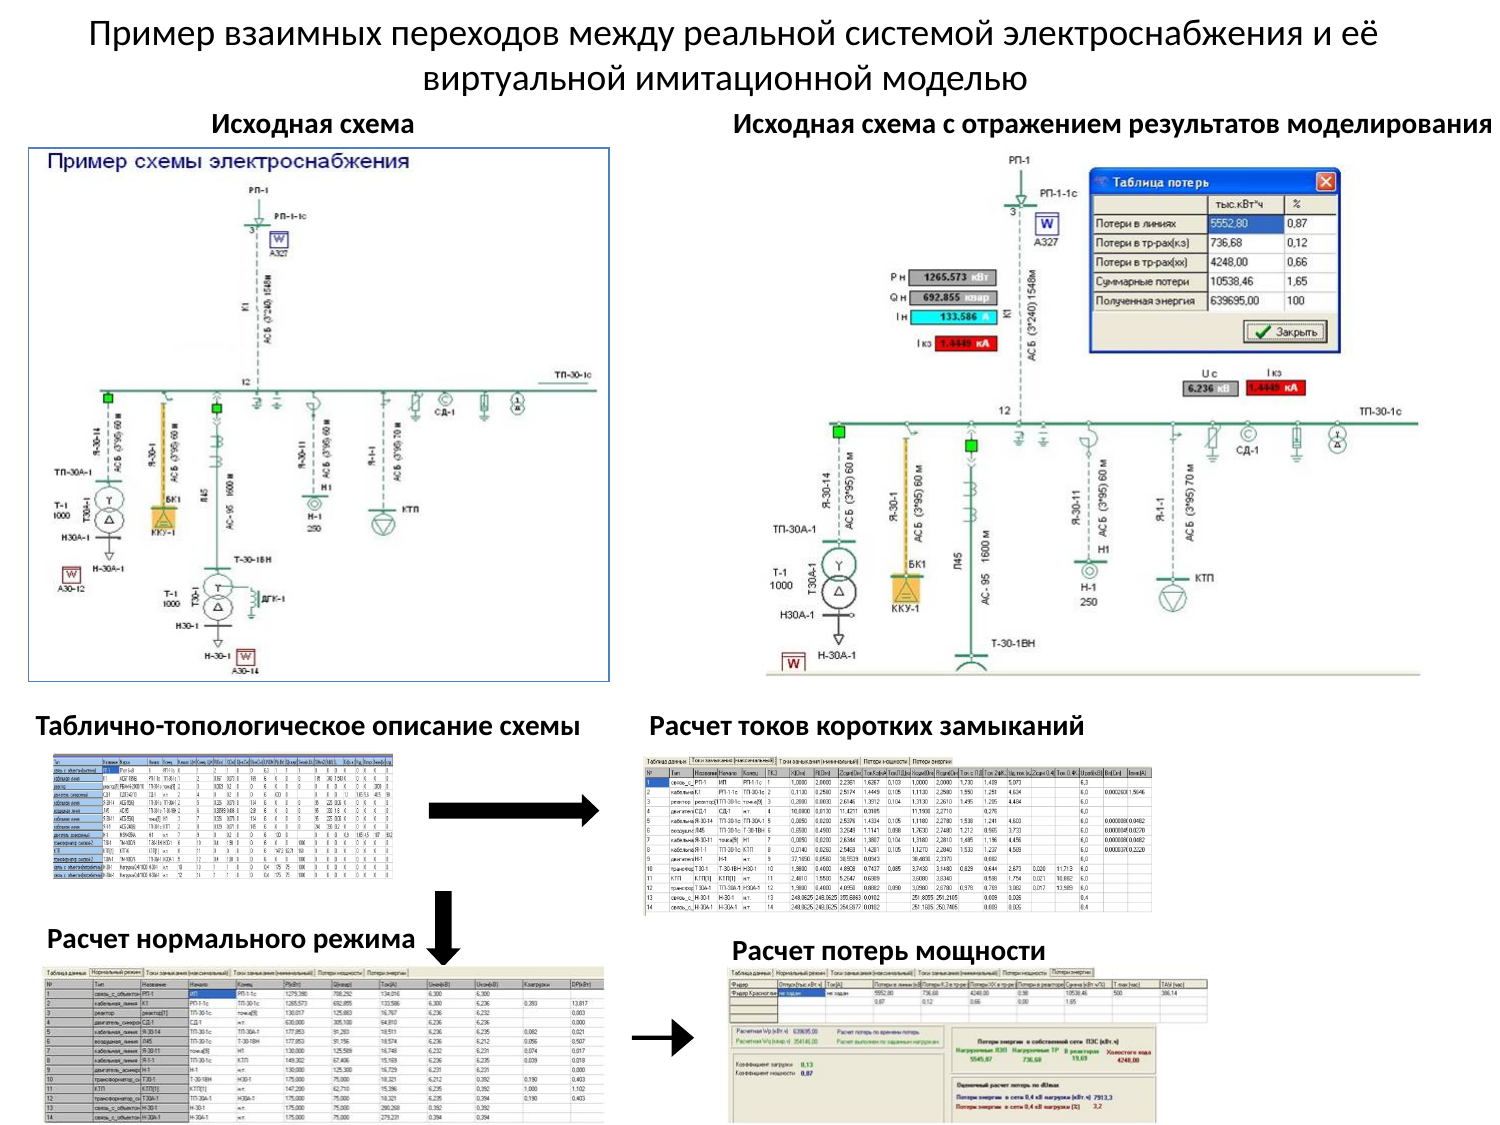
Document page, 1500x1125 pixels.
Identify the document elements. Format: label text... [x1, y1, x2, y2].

text_box Расчет потерь мощности [727, 928, 1052, 965]
text_box Исходная схема [206, 101, 421, 142]
text_box Пример взаимных переходов между реальной системой электроснабжения и её виртуальной имитационной моделью [0, 0, 1469, 106]
picture [40, 964, 605, 1125]
text_box [430, 893, 456, 963]
picture [761, 148, 1425, 683]
picture [643, 751, 1154, 916]
text_box [430, 798, 597, 823]
text_box Расчет токов коротких замыканий [644, 704, 1091, 744]
text_box Таблично-топологическое описание схемы [30, 704, 587, 744]
text_box [631, 1023, 691, 1053]
text_box Исходная схема с отражением результатов моделирования [728, 101, 1499, 142]
picture [29, 148, 609, 682]
text_box Расчет нормального режима [42, 916, 422, 957]
picture [725, 966, 1209, 1125]
picture [52, 751, 394, 882]
